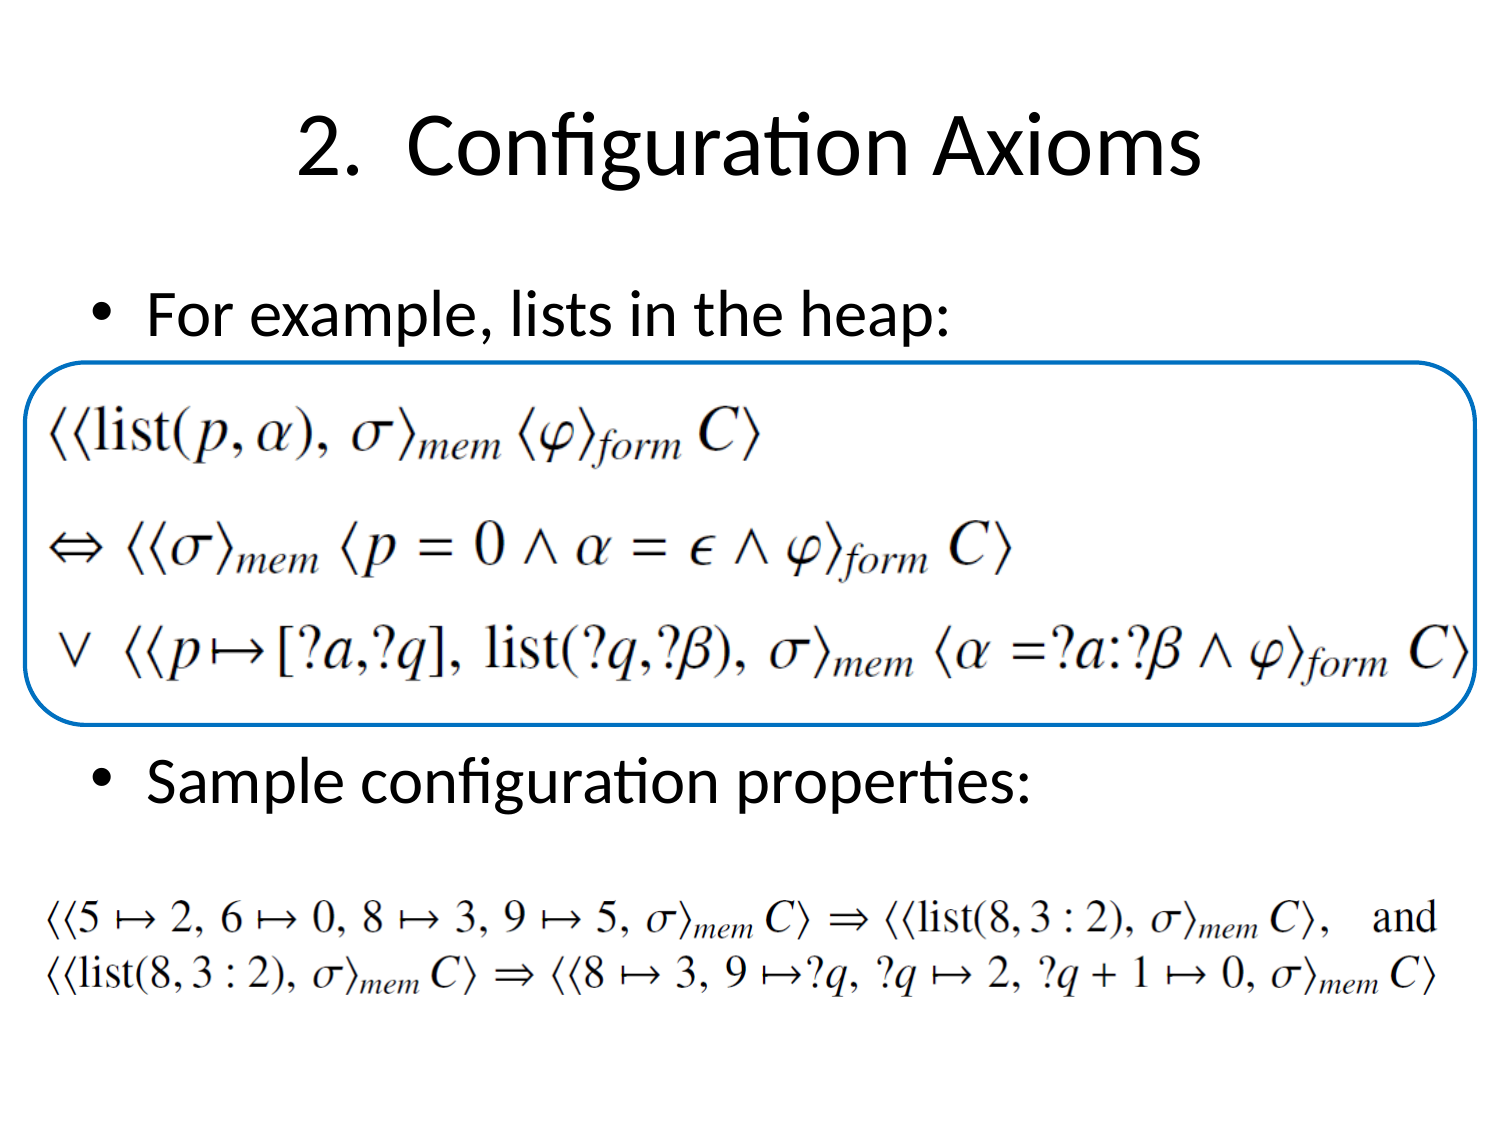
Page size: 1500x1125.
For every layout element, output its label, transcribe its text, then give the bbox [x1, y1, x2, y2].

picture [48, 611, 1476, 688]
text_box [22, 360, 1478, 727]
picture [37, 887, 1463, 1013]
list For example, lists in the heap: Sample configuration properties: [75, 262, 1425, 361]
list For example, lists in the heap: Sample configuration properties: [75, 727, 1425, 885]
picture [37, 512, 1026, 589]
title 2. Configuration Axioms [75, 45, 1425, 233]
picture [33, 392, 772, 476]
